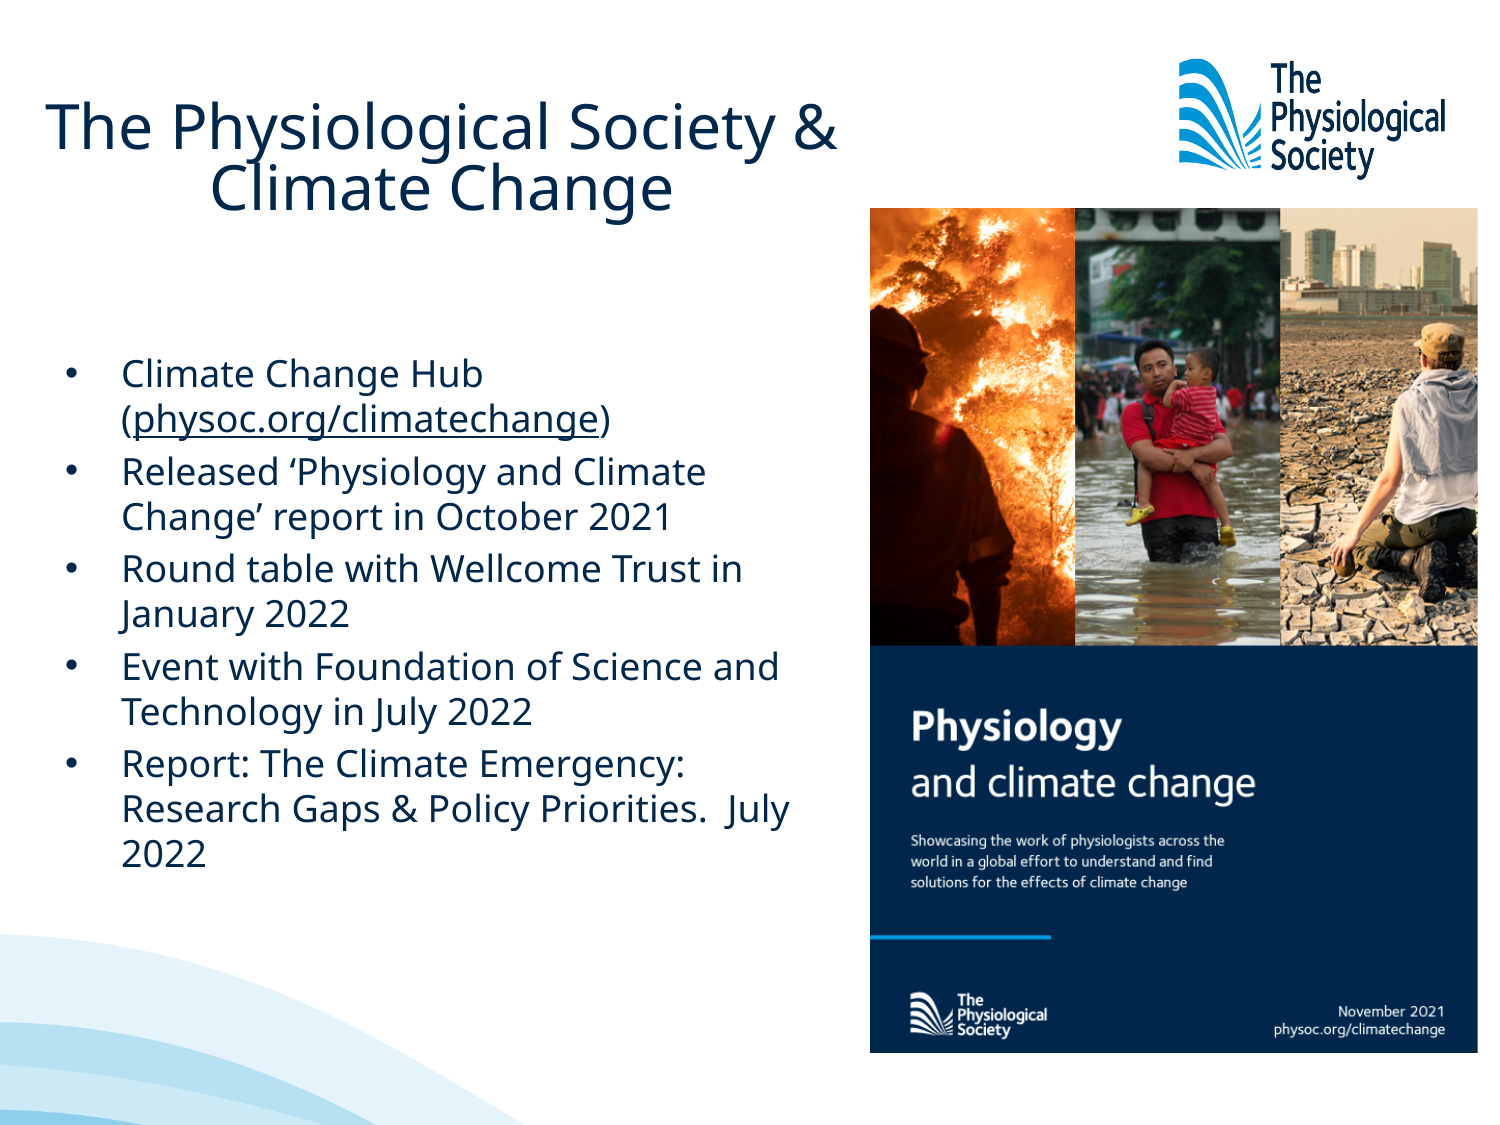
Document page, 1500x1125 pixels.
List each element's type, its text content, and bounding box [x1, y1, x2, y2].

list Climate Change Hub (physoc.org/climatechange) Released ‘Physiology and Climate Change’ report in October 2021 Round table with Wellcome Trust in January 2022 Event with Foundation of Science and Technology in July 2022 Report: The Climate Emergency: Research Gaps & Policy Priorities. July 2022 [64, 349, 845, 882]
title The Physiological Society & Climate Change [16, 57, 869, 222]
picture [0, 0, 1500, 1125]
